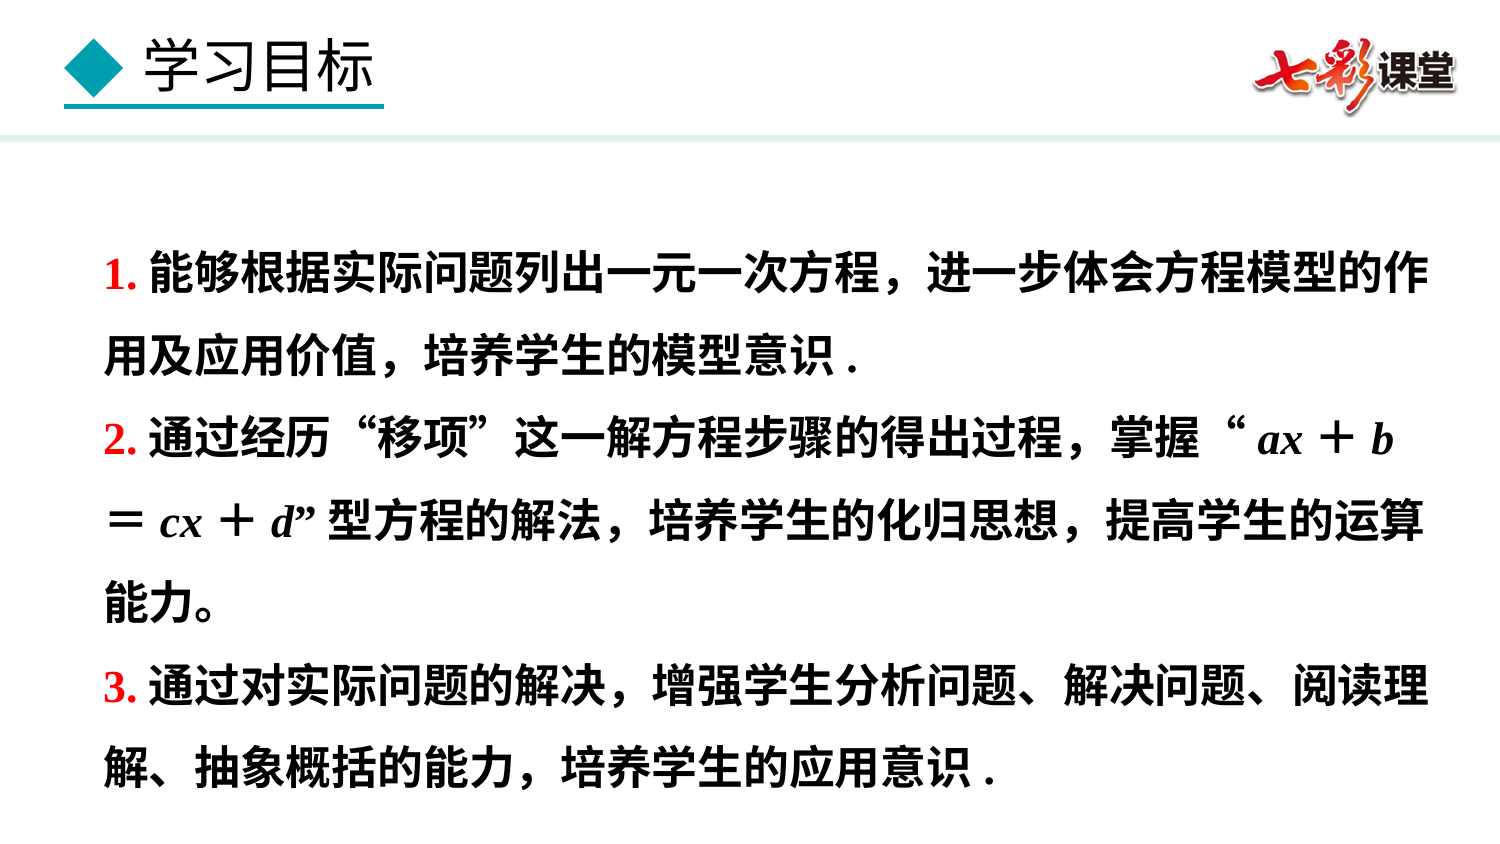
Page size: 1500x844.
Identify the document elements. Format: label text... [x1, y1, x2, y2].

picture [1249, 32, 1461, 118]
text_box 1.能够根据实际问题列出一元一次方程，进一步体会方程模型的作用及应用价值，培养学生的模型意识. 2.通过经历“移项”这一解方程步骤的得出过程，掌握“ax＋b＝cx＋d”型方程的解法，培养学生的化归思想，提高学生的运算能力。 3.通过对实际问题的解决，增强学生分析问题、解决问题、阅读理解、抽象概括的能力，培养学生的应用意识. [88, 209, 1458, 801]
